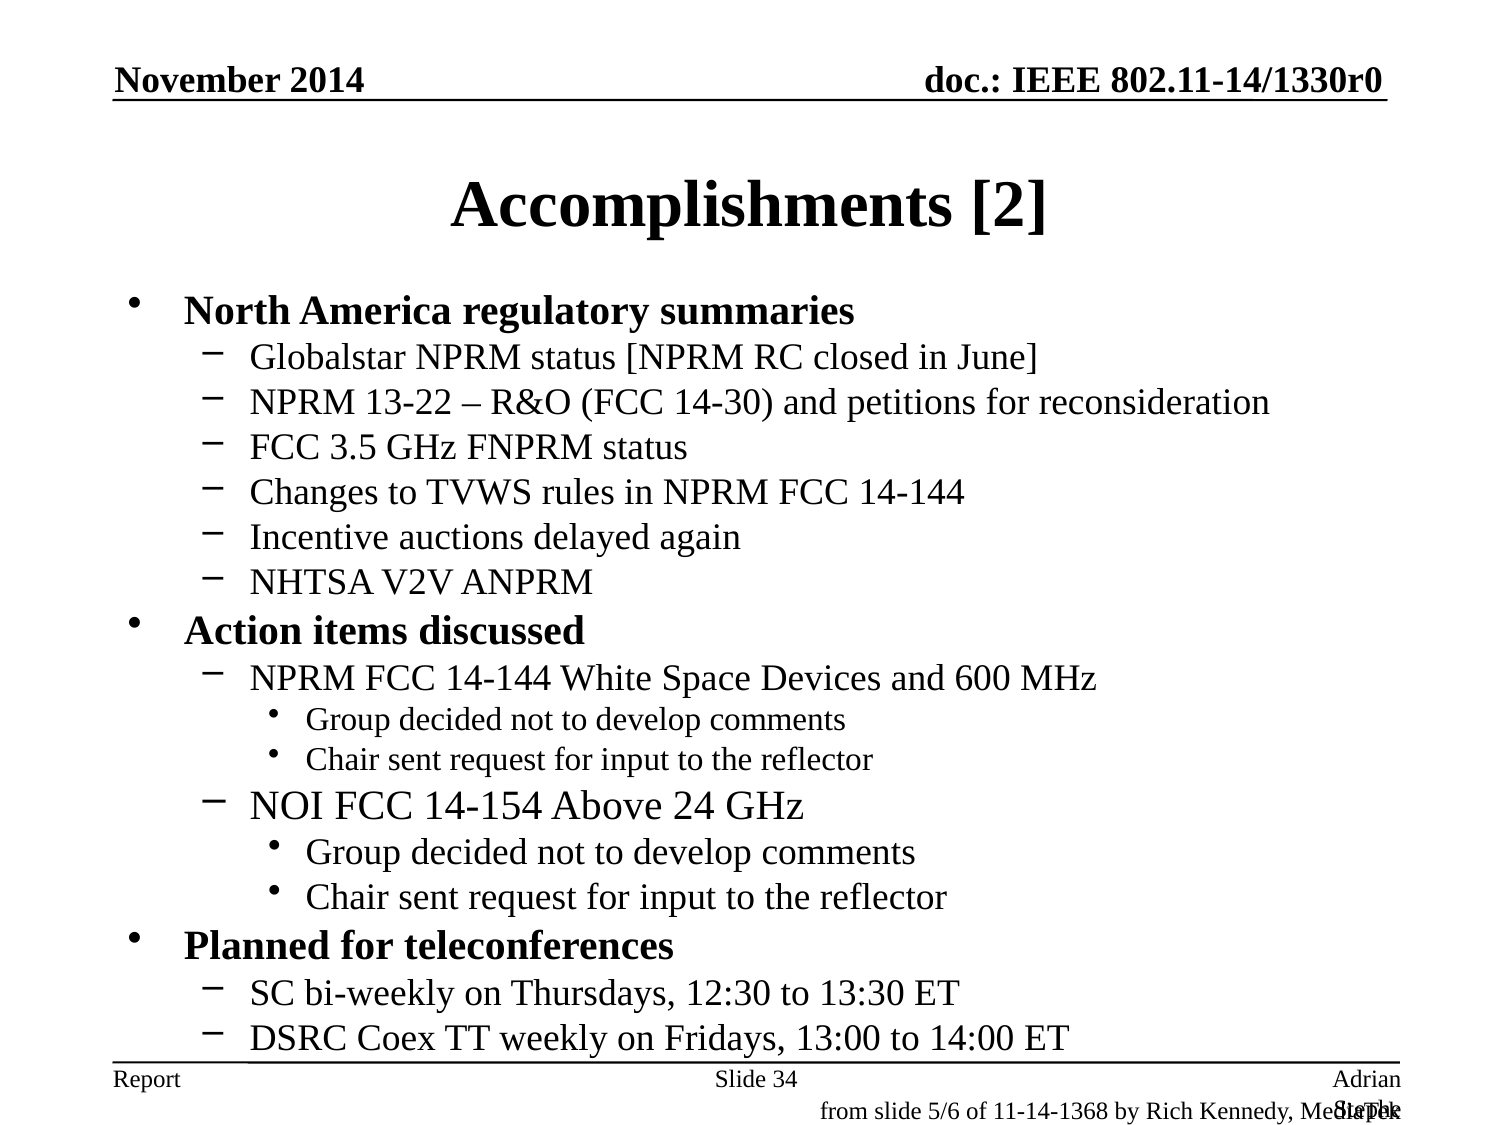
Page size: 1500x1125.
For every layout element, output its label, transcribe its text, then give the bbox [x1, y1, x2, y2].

footer Adrian Stephens, Intel Corporation [1324, 1061, 1402, 1087]
slide_number Slide 34 [712, 1061, 800, 1087]
title Accomplishments [2] [112, 112, 1388, 275]
text_box from slide 5/6 of 11-14-1368 by Rich Kennedy, MediaTek [343, 1087, 1417, 1125]
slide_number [114, 54, 374, 101]
list North America regulatory summaries Globalstar NPRM status [NPRM RC closed in June] NPRM 13-22 – R&O (FCC 14-30) and petitions for reconsideration FCC 3.5 GHz FNPRM status Changes to TVWS rules in NPRM FCC 14-144 Incentive auctions delayed again NHTSA V2V ANPRM Action items discussed NPRM FCC 14-144 White Space Devices and 600 MHz Group decided not to develop comments Chair sent request for input to the reflector NOI FCC 14-154 Above 24 GHz Group decided not to develop comments Chair sent request for input to the reflector Planned for teleconferences SC bi-weekly on Thursdays, 12:30 to 13:30 ET DSRC Coex TT weekly on Fridays, 13:00 to 14:00 ET [112, 275, 1388, 1063]
